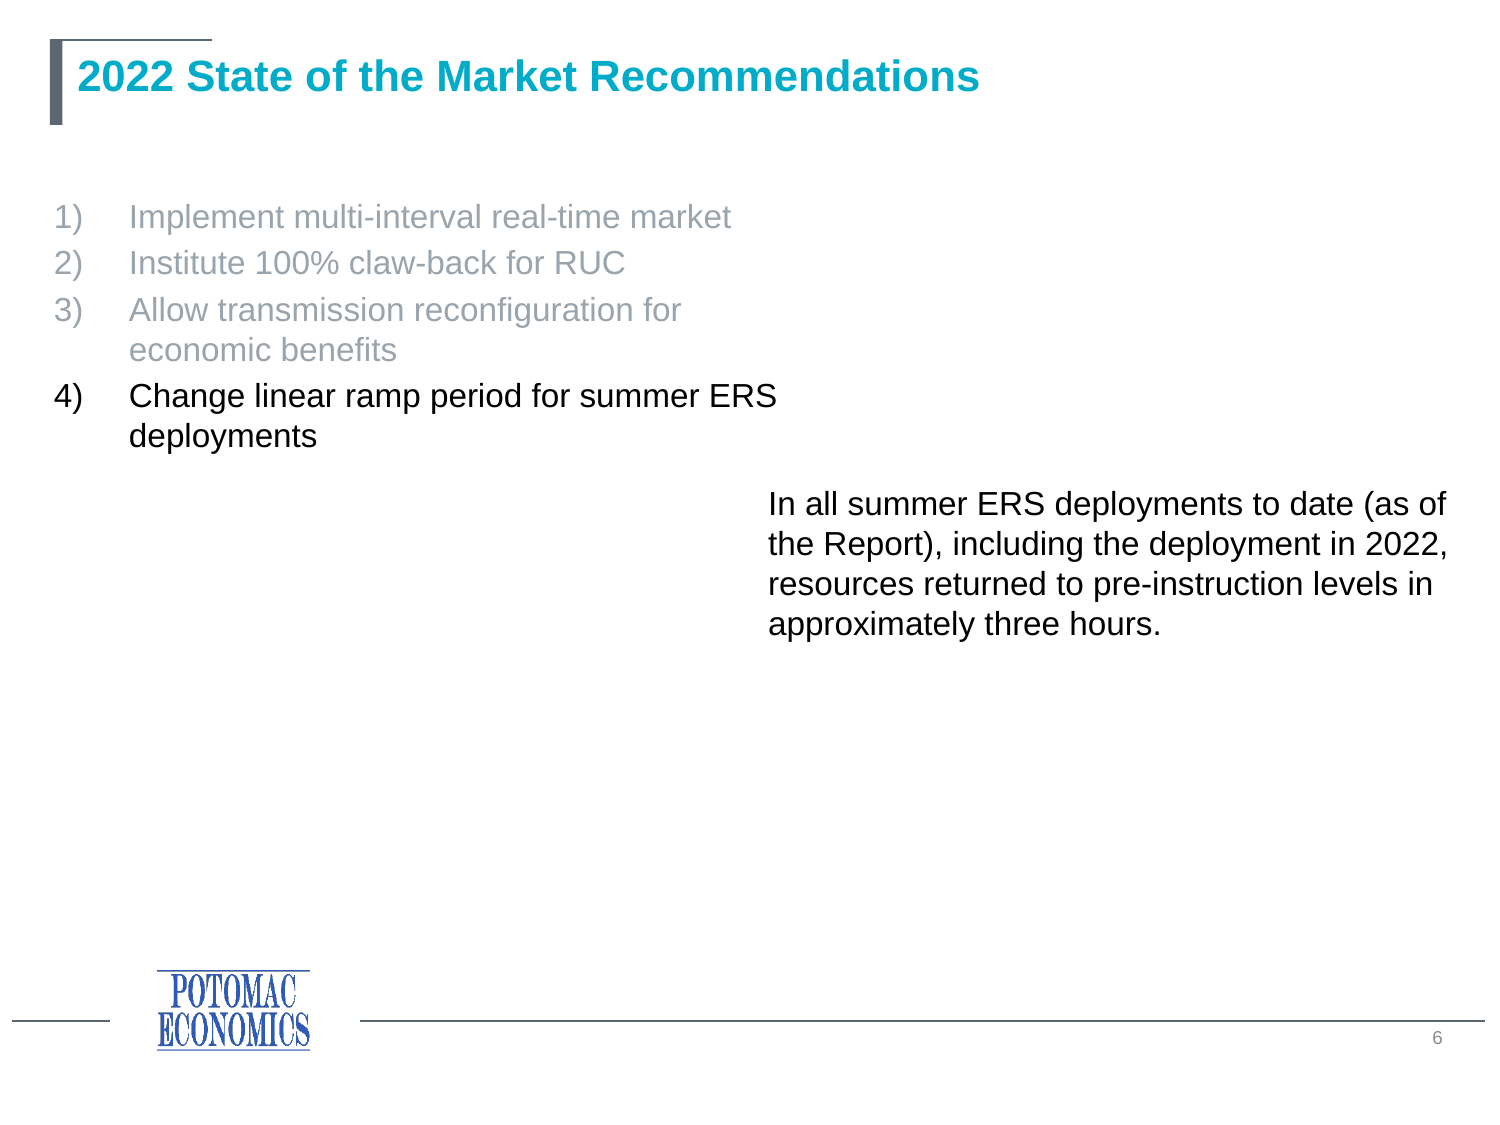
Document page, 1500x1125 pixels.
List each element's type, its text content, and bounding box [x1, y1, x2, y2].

list Implement multi-interval real-time market Institute 100% claw-back for RUC Allow transmission reconfiguration for economic benefits Change linear ramp period for summer ERS deployments [39, 187, 825, 984]
slide_number 6 [1387, 1012, 1488, 1062]
picture [156, 984, 312, 1053]
title 2022 State of the Market Recommendations [62, 39, 1450, 134]
text_box In all summer ERS deployments to date (as of the Report), including the deployment in 2022, resources returned to pre-instruction levels in approximately three hours. [753, 474, 1500, 650]
